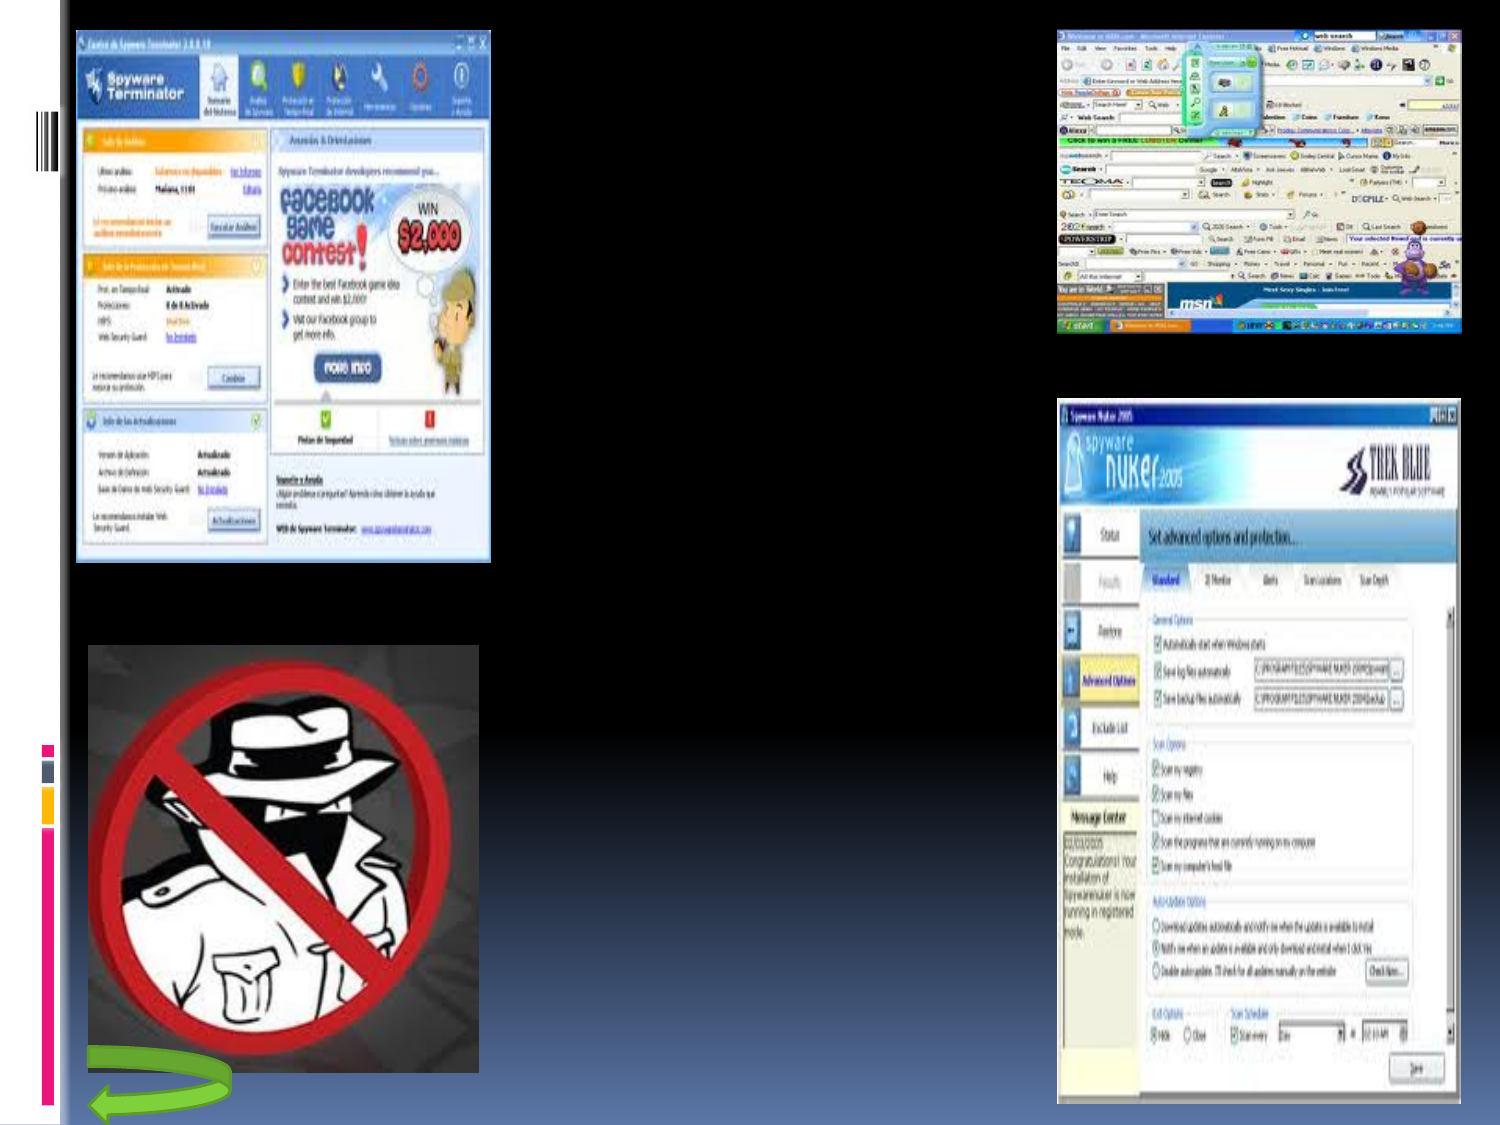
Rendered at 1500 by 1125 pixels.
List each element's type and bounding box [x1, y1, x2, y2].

picture [1056, 397, 1461, 1104]
text_box [87, 1083, 232, 1125]
picture [1056, 28, 1463, 335]
picture [88, 644, 480, 1074]
picture [76, 30, 492, 563]
